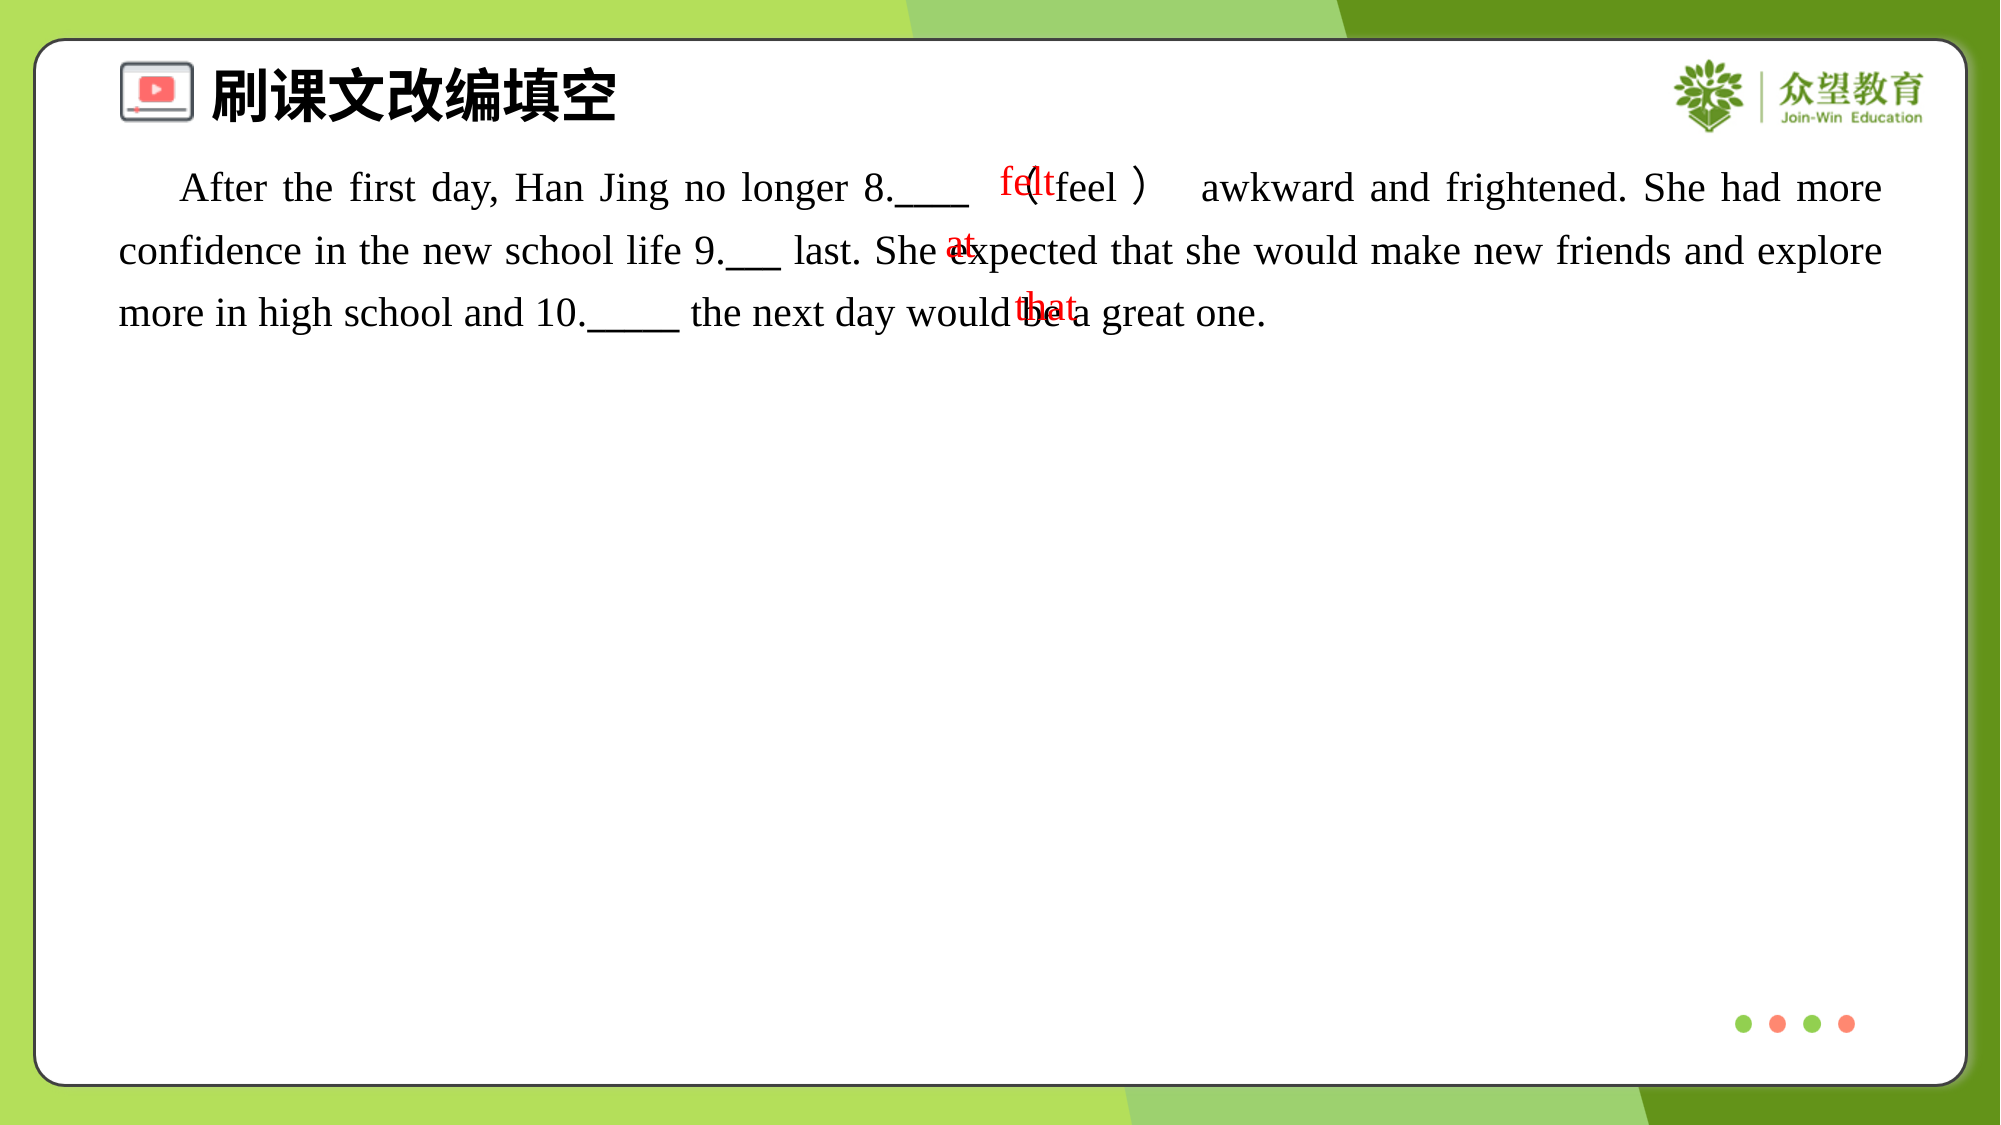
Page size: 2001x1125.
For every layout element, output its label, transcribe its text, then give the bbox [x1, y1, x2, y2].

picture [0, 0, 2000, 1125]
text_box felt [984, 141, 1070, 204]
text_box that [999, 266, 1092, 329]
text_box at [930, 203, 991, 267]
text_box After the first day, Han Jing no longer 8.____ （feel） awkward and frightened. She had more confidence in the new school life 9.___ last. She expected that she would make new friends and explore more in high school and 10._____ the next day would be a great one. [118, 147, 1883, 336]
